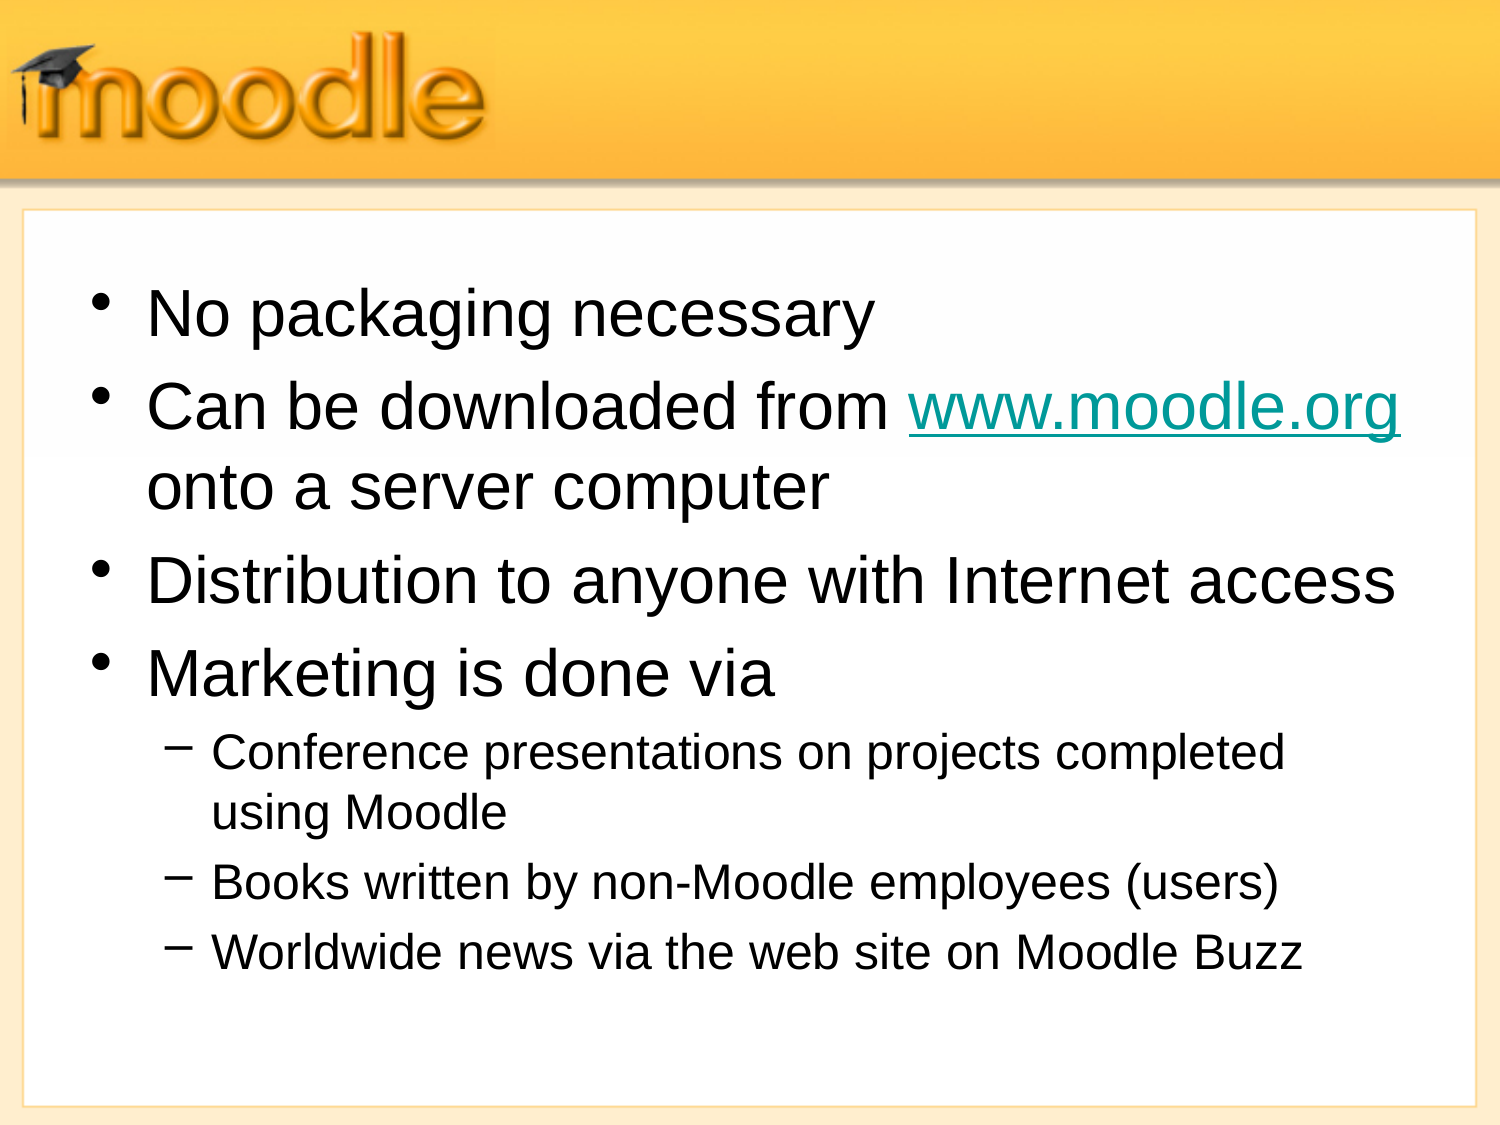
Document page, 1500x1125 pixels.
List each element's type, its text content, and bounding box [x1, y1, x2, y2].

list No packaging necessary Can be downloaded from www.moodle.org onto a server computer Distribution to anyone with Internet access Marketing is done via Conference presentations on projects completed using Moodle Books written by non-Moodle employees (users) Worldwide news via the web site on Moodle Buzz [75, 262, 1425, 1005]
picture [0, 0, 1500, 1125]
